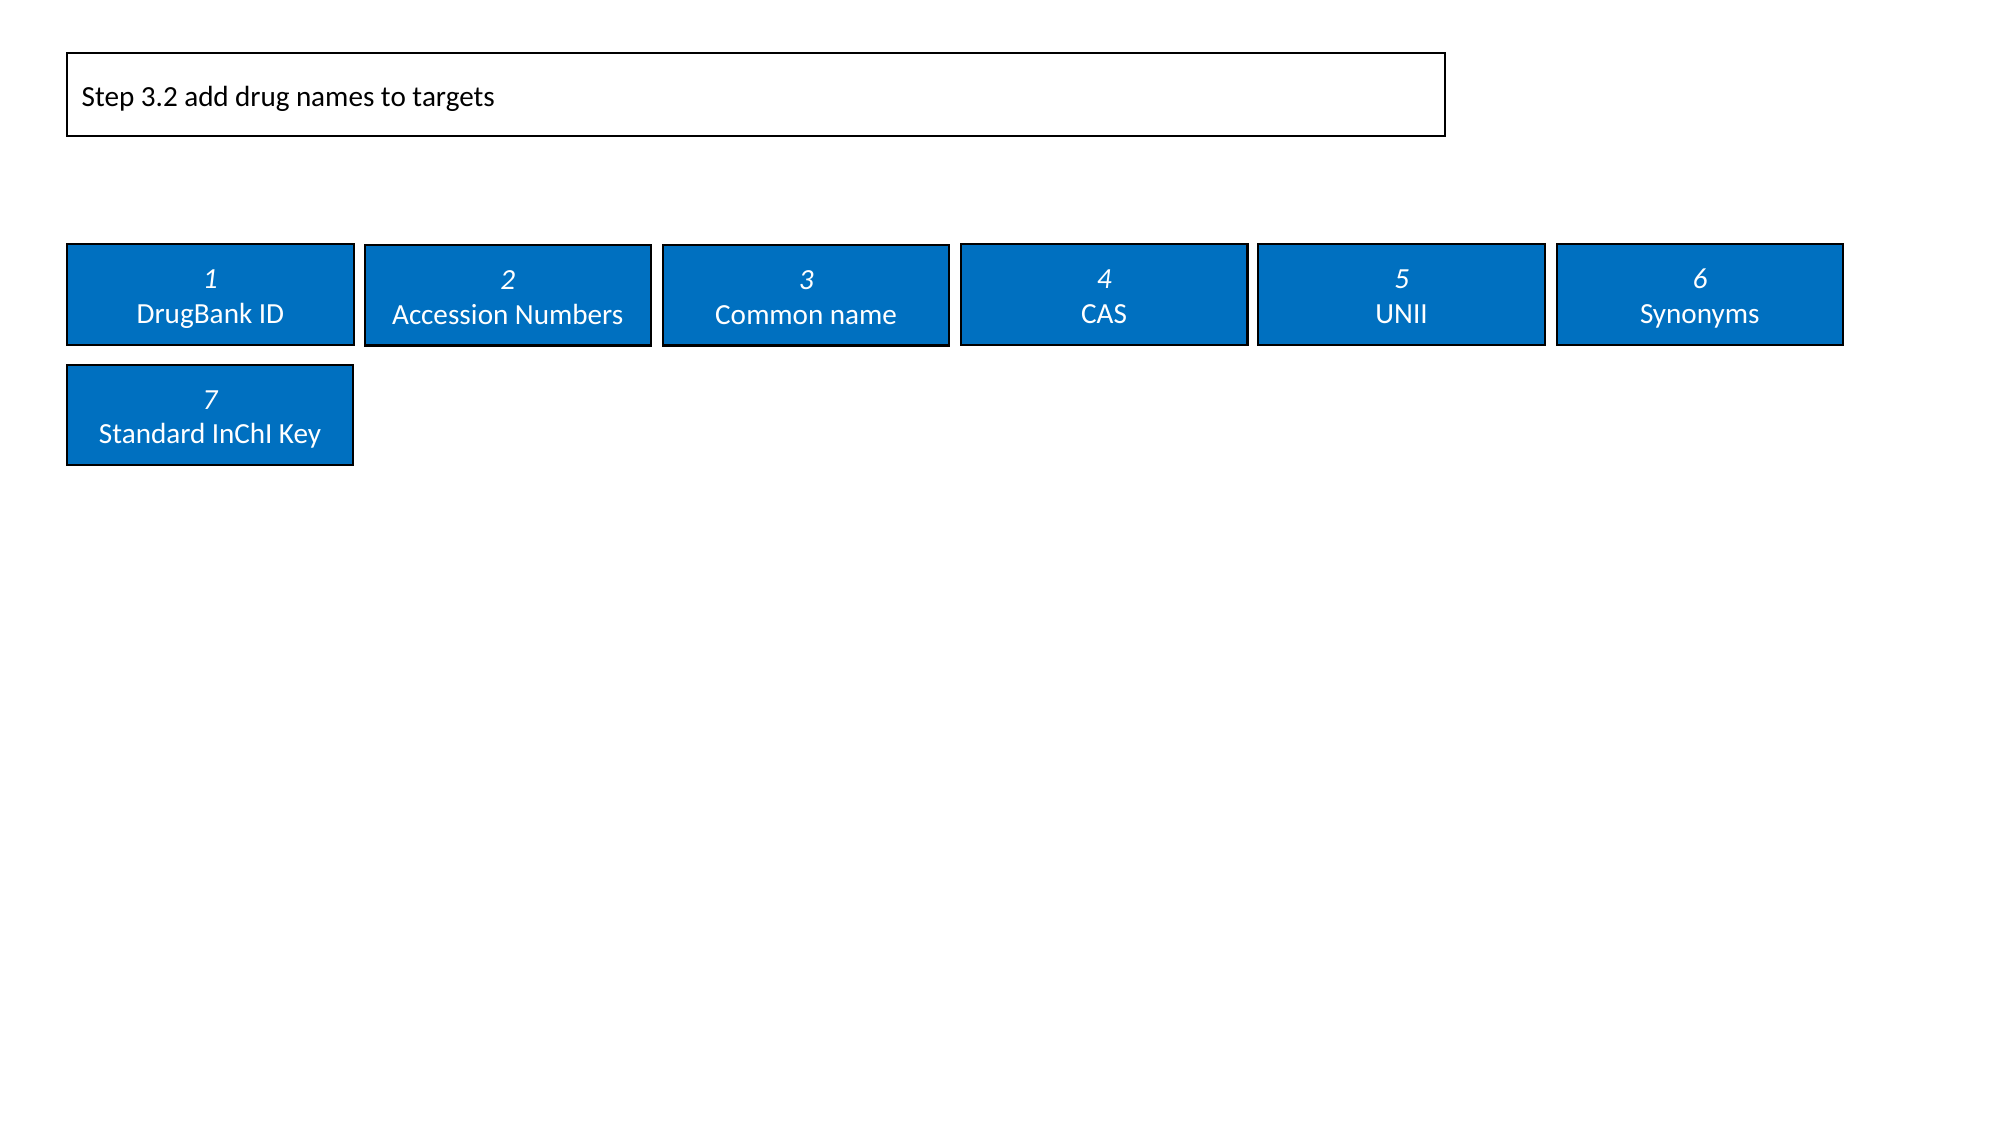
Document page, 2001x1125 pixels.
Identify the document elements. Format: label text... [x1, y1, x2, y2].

text_box 5 UNII [1257, 243, 1546, 346]
text_box 2 Accession Numbers [364, 244, 652, 347]
text_box 1 DrugBank ID [66, 243, 355, 346]
text_box 6 Synonyms [1556, 243, 1844, 346]
text_box 4 CAS [960, 243, 1249, 346]
text_box Step 3.2 add drug names to targets [66, 52, 1446, 137]
text_box 3 Common name [662, 244, 950, 347]
text_box 7 Standard InChI Key [66, 364, 354, 466]
